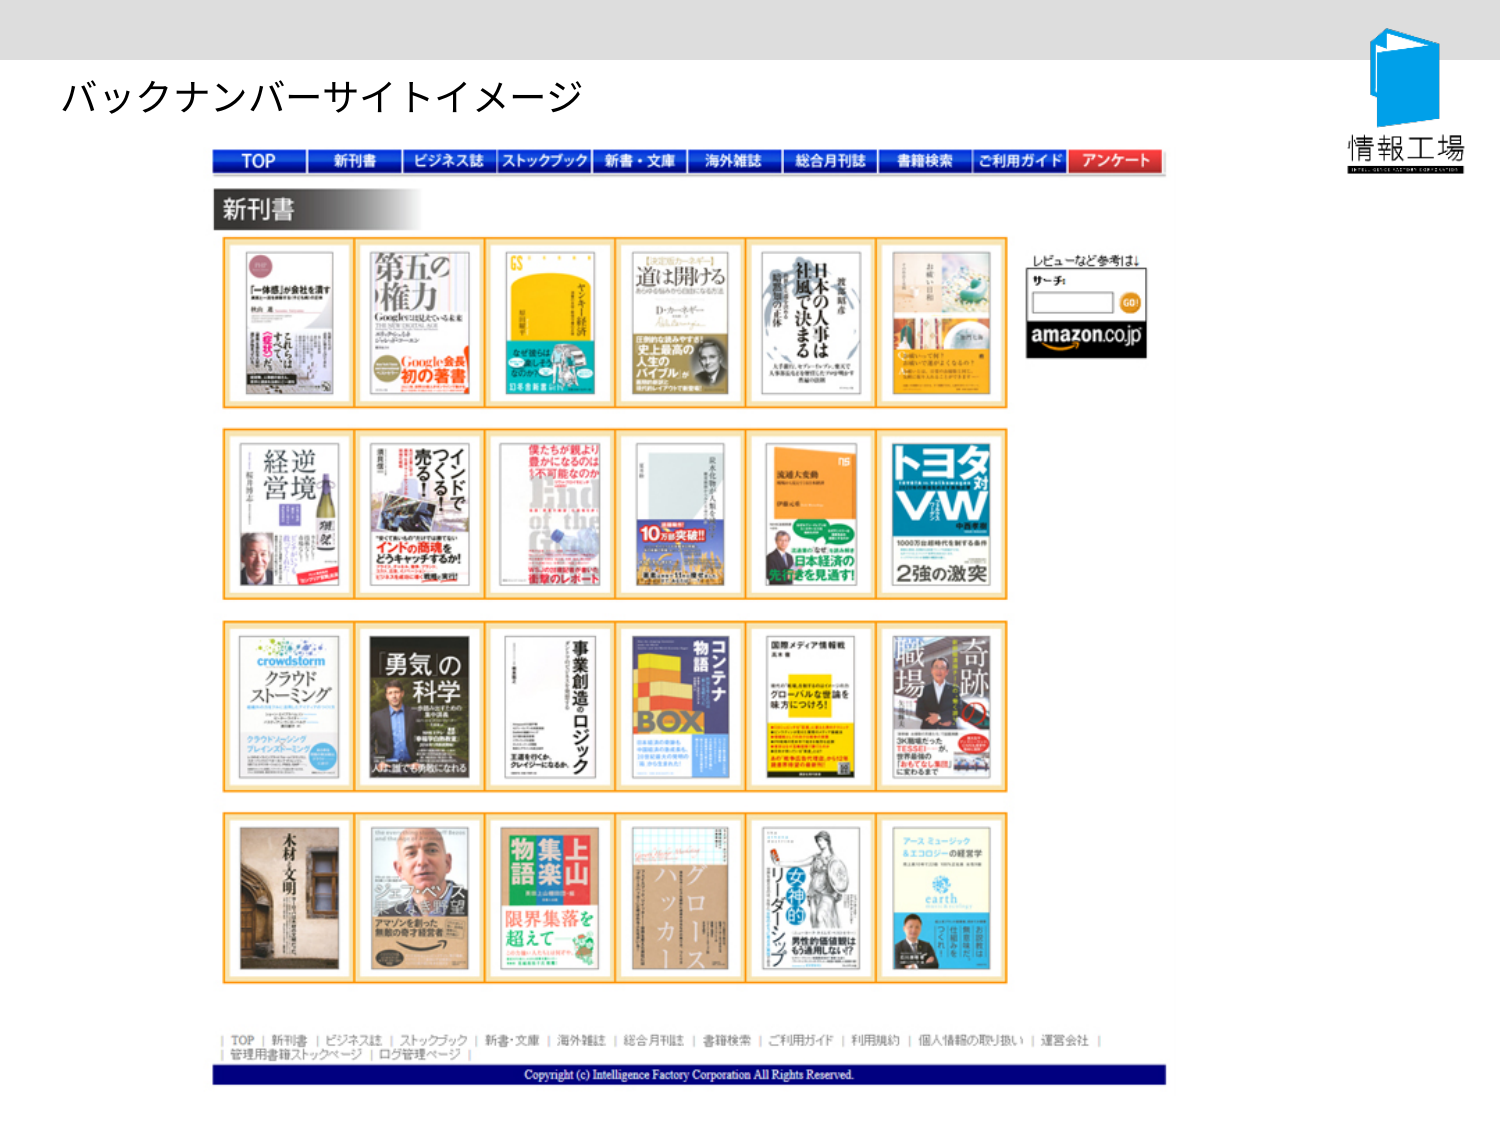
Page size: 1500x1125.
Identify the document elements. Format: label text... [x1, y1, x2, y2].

text_box バックナンバーサイトイメージ [45, 66, 599, 127]
picture [202, 147, 1176, 1097]
picture [1329, 24, 1483, 178]
